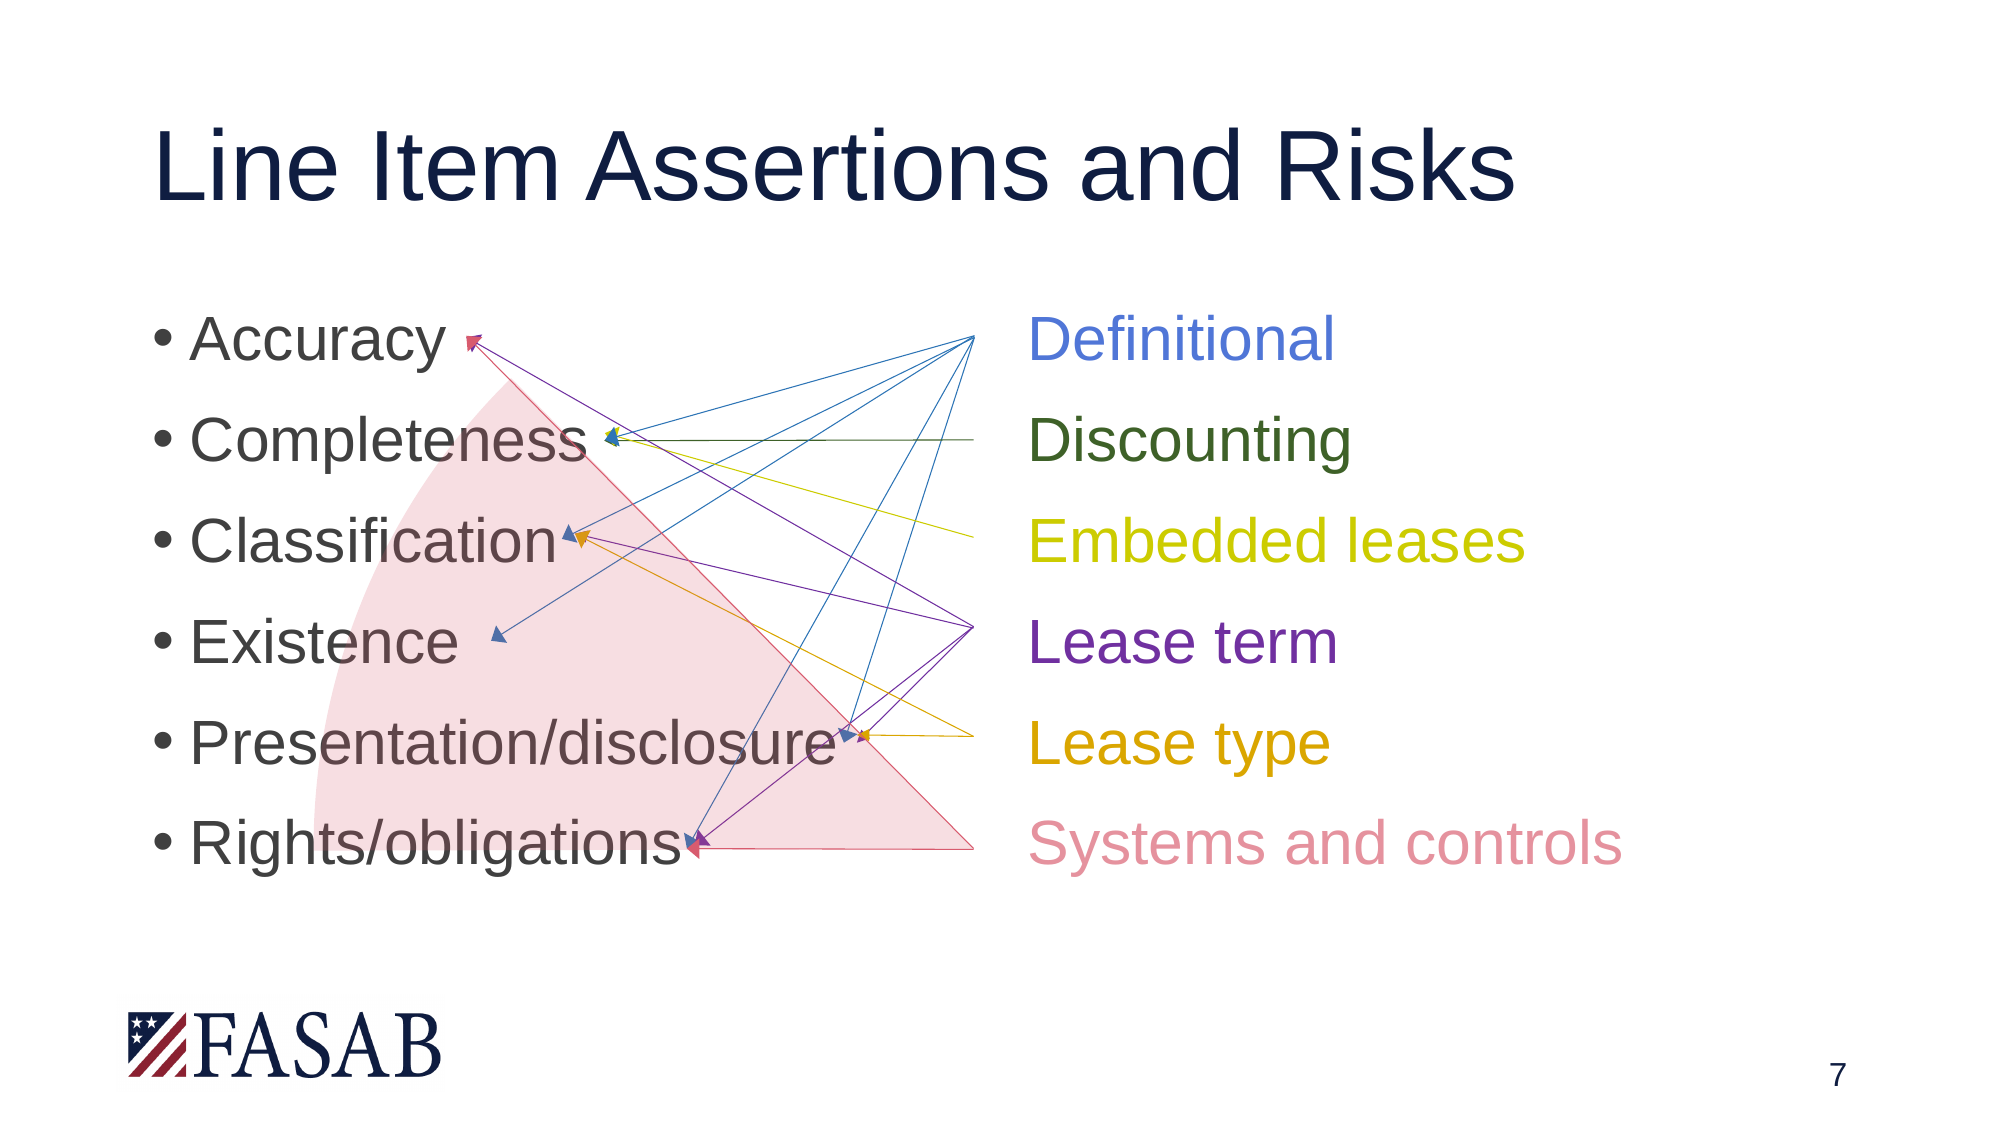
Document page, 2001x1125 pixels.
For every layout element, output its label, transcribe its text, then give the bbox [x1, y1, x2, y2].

title Line Item Assertions and Risks [137, 59, 1863, 278]
list Accuracy Completeness Classification Existence Presentation/disclosure Rights/obligations [137, 299, 988, 1014]
list Definitional Discounting Embedded leases Lease term Lease type Systems and controls [1012, 299, 1863, 1014]
slide_number 7 [1412, 1042, 1863, 1103]
text_box [312, 425, 688, 852]
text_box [466, 335, 974, 849]
